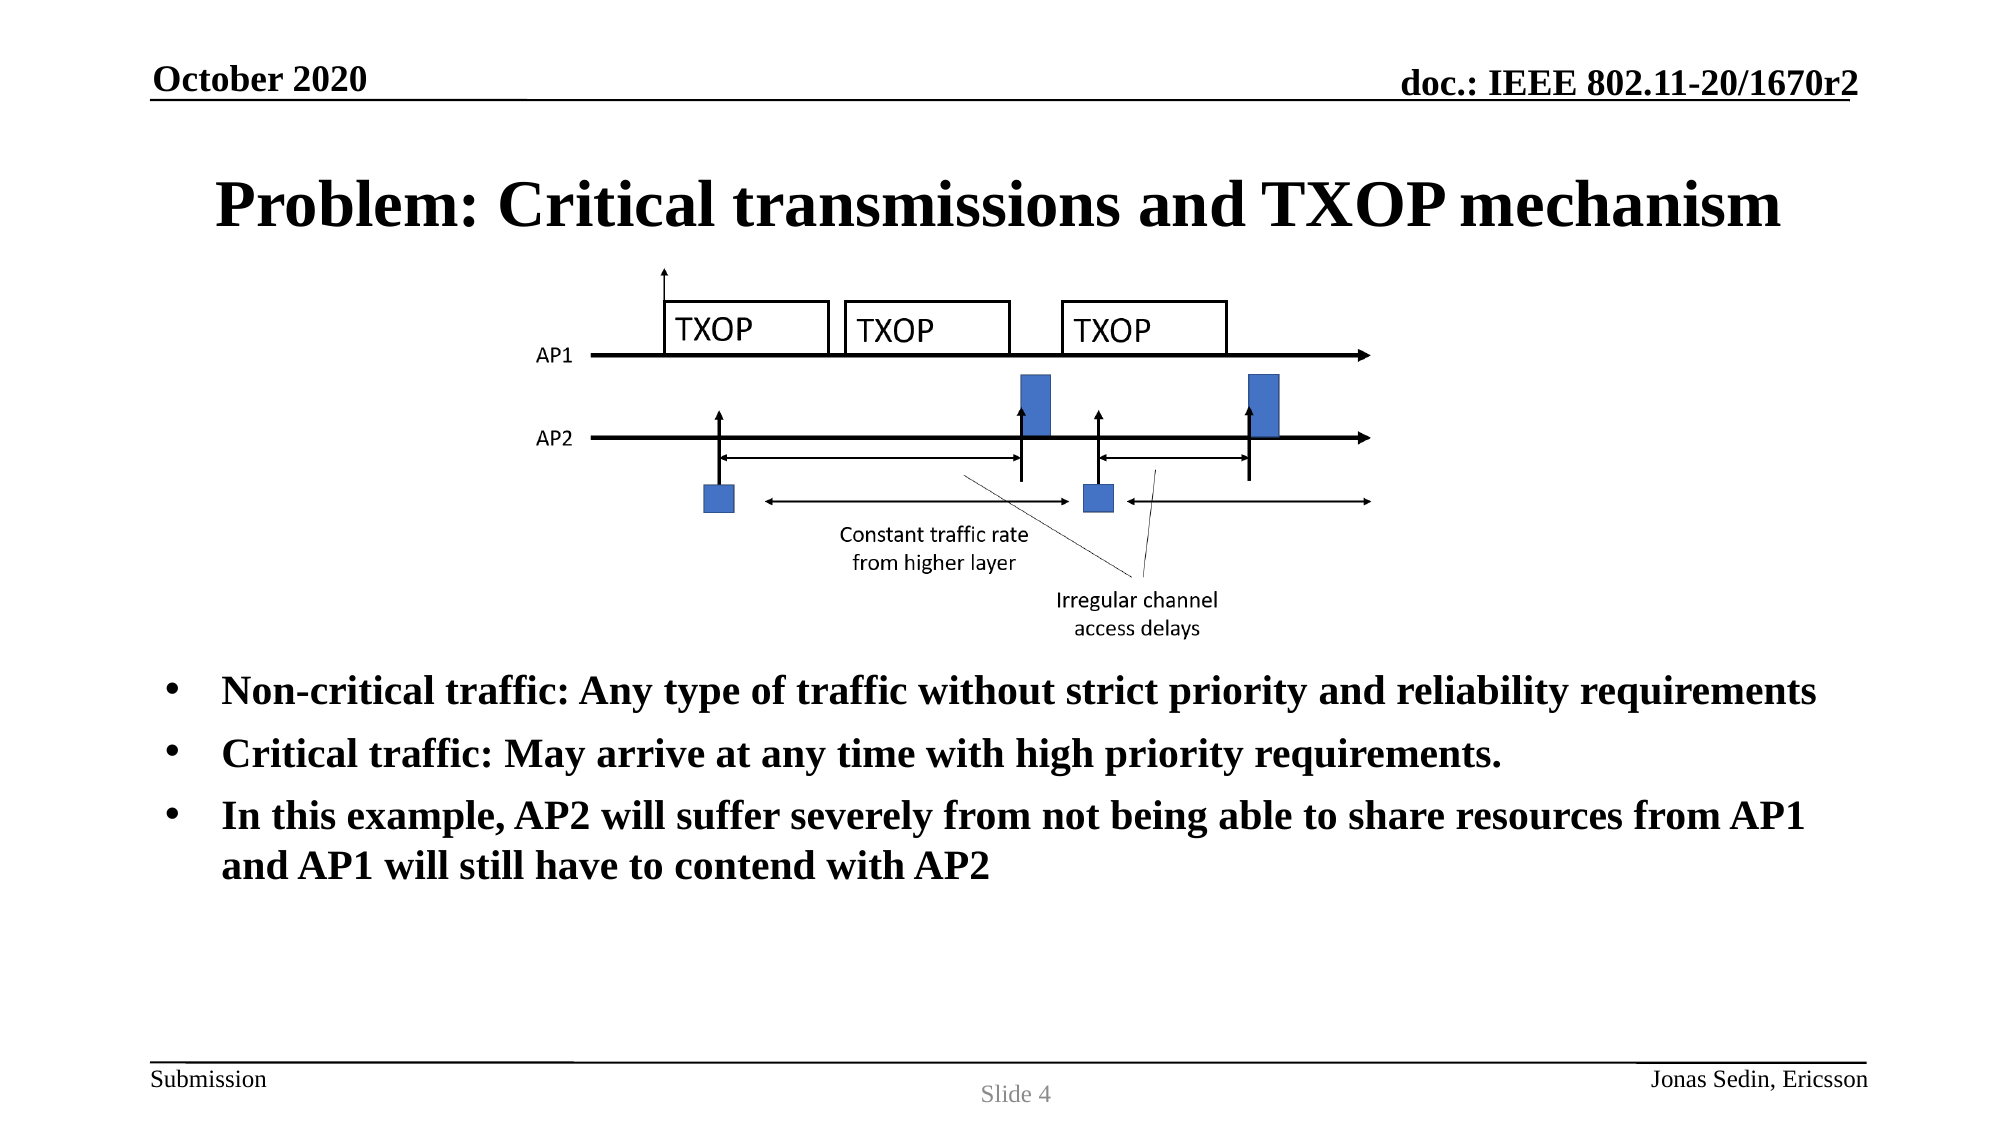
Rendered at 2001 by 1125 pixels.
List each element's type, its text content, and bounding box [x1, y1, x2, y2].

title Problem: Critical transmissions and TXOP mechanism [149, 112, 1850, 288]
picture [516, 258, 1384, 656]
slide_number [152, 54, 563, 100]
footer Jonas Sedin, Ericsson [1171, 1061, 1869, 1093]
slide_number Slide 4 [950, 1062, 1066, 1122]
list Non-critical traffic: Any type of traffic without strict priority and reliability requirements Critical traffic: May arrive at any time with high priority requirements. In this example, AP2 will suffer severely from not being able to share resources from AP1 and AP1 will still have to contend with AP2 [149, 655, 1869, 1013]
